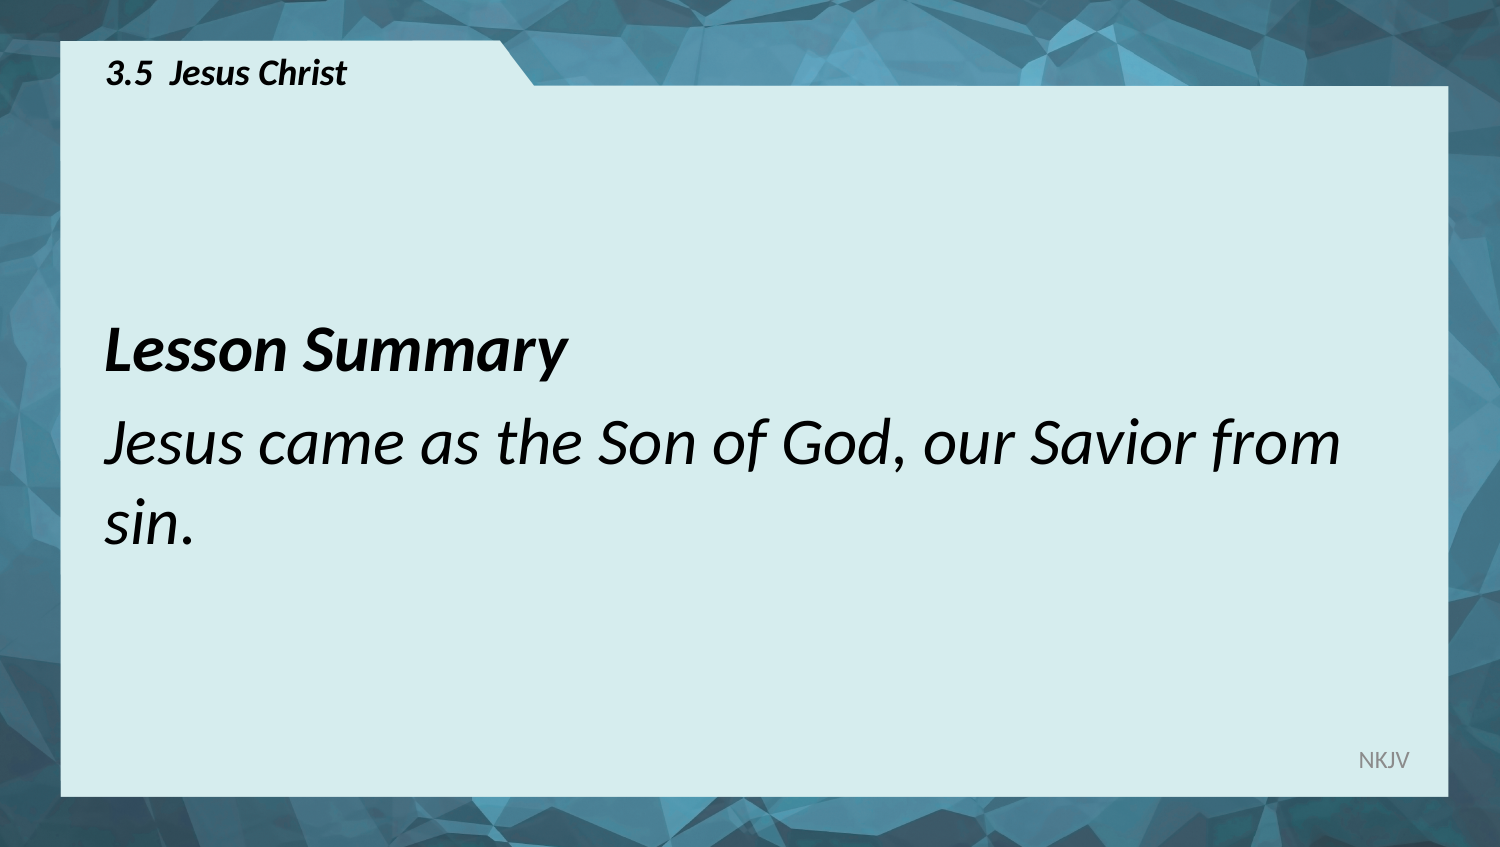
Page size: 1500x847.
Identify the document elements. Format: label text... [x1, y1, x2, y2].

list Lesson Summary Jesus came as the Son of God, our Savior from sin. [89, 141, 1403, 722]
picture [0, 0, 1500, 847]
title 3.5 Jesus Christ [89, 33, 1420, 108]
footer NKJV [950, 736, 1425, 782]
